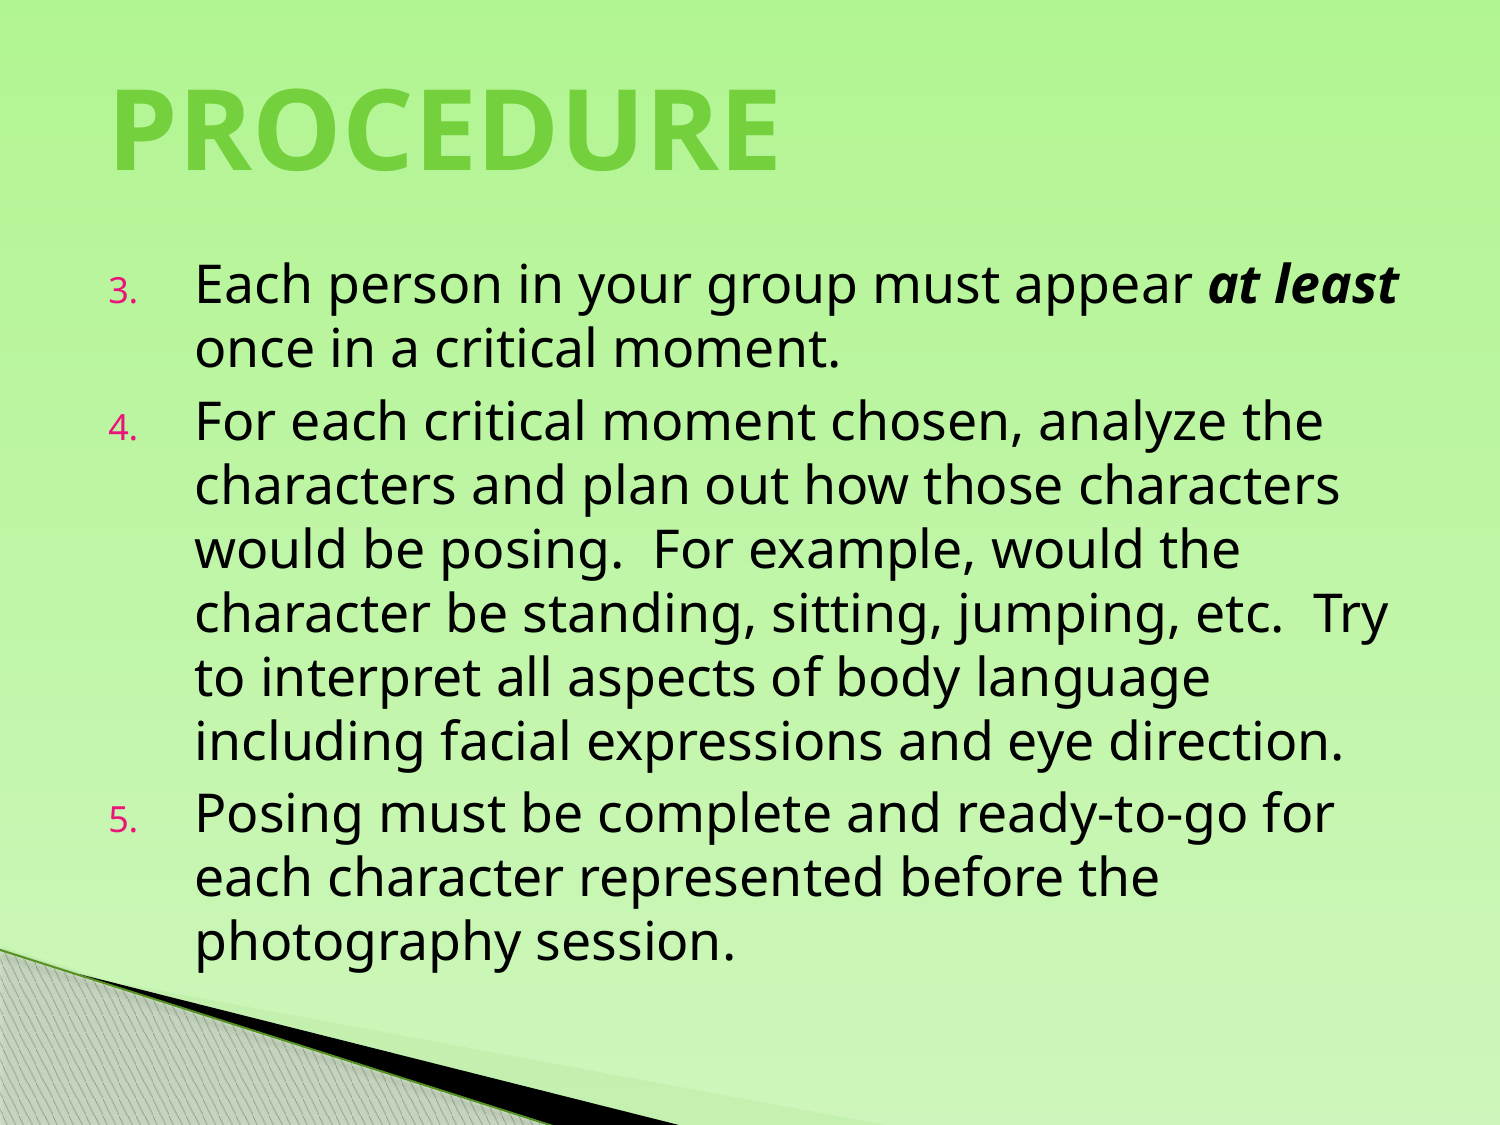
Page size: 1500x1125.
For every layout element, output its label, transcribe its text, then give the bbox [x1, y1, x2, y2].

list Each person in your group must appear at least once in a critical moment. For each critical moment chosen, analyze the characters and plan out how those characters would be posing. For example, would the character be standing, sitting, jumping, etc. Try to interpret all aspects of body language including facial expressions and eye direction. Posing must be complete and ready-to-go for each character represented before the photography session. [75, 243, 1425, 986]
text_box Procedure [92, 49, 798, 200]
